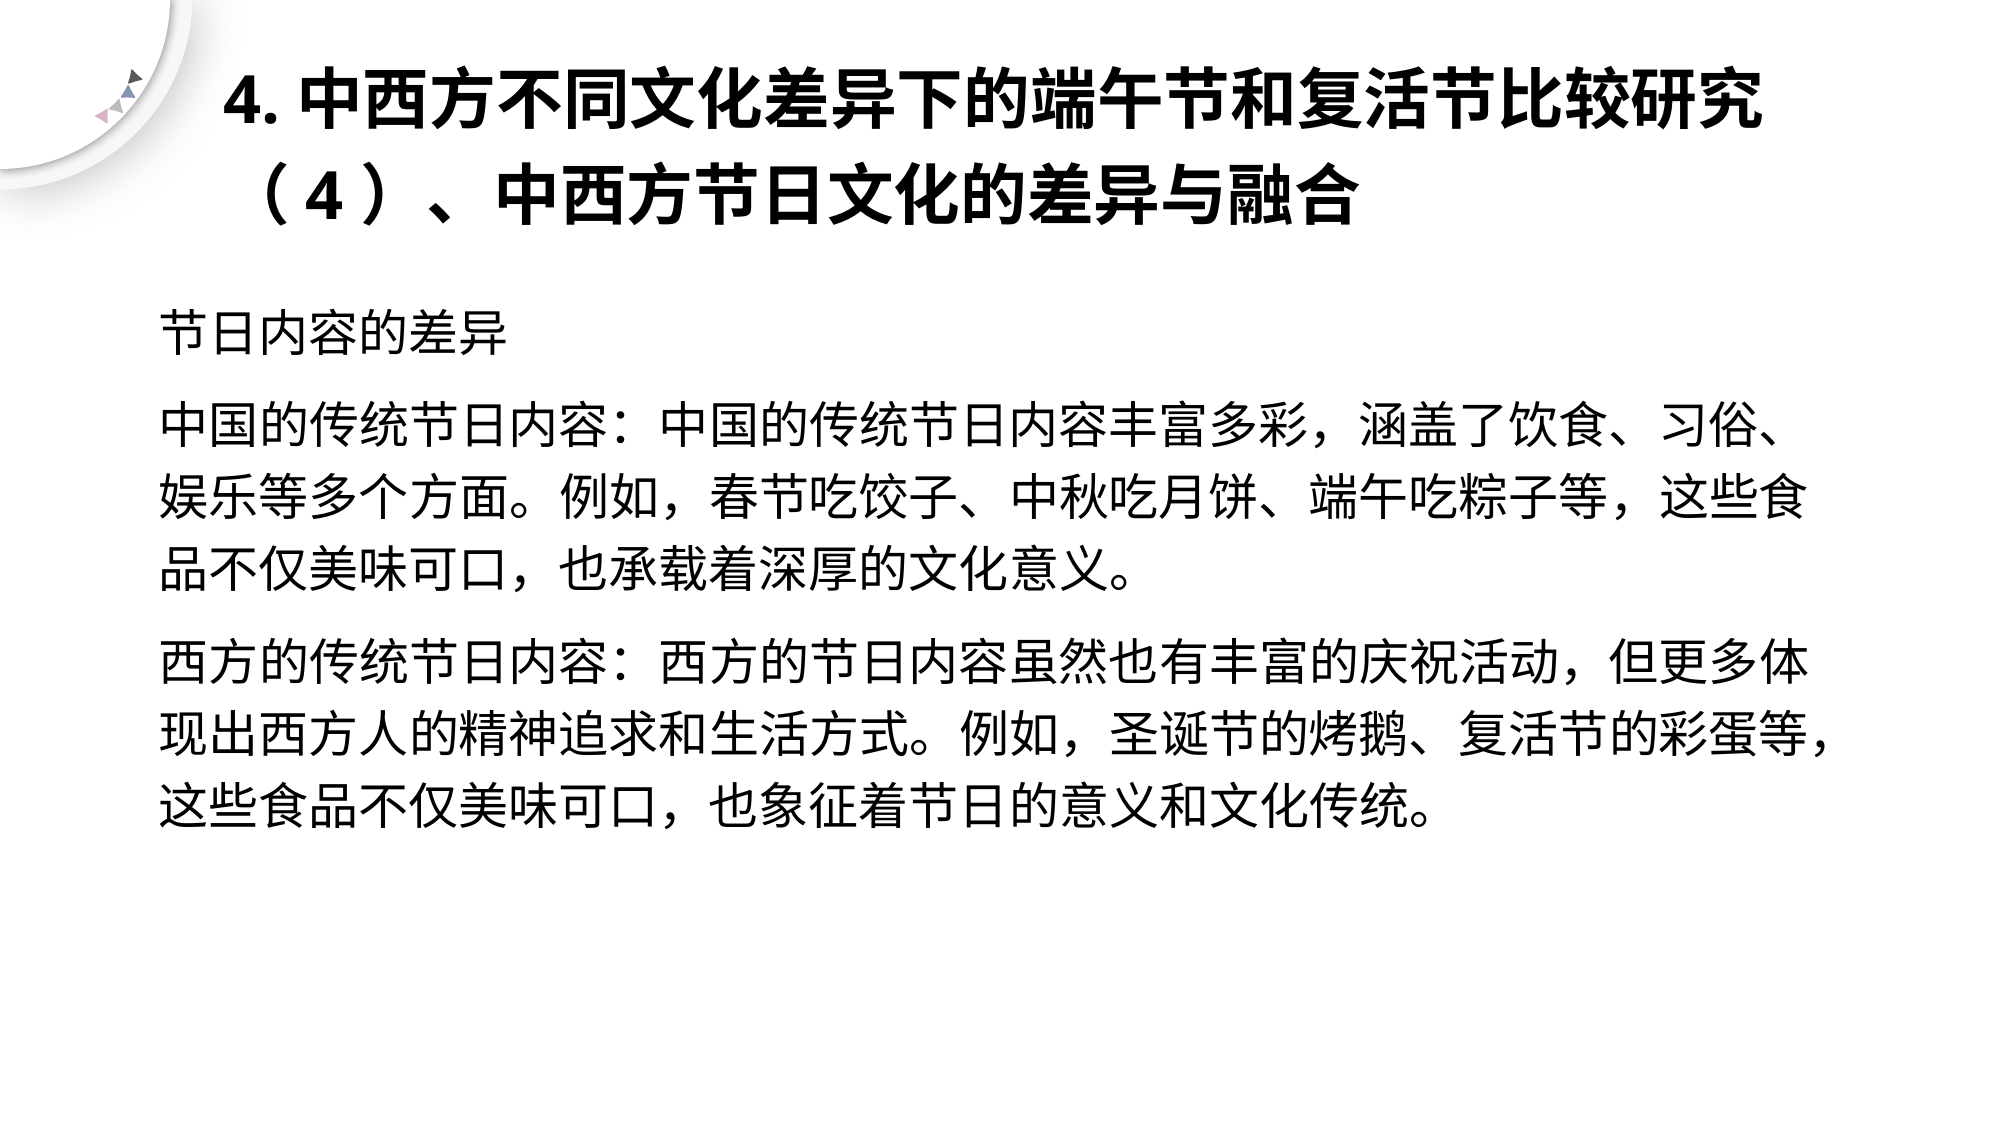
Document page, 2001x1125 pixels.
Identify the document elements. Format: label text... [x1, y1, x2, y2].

title 4.中西方不同文化差异下的端午节和复活节比较研究 （4）、中西方节日文化的差异与融合 [208, 45, 1812, 230]
list 节日内容的差异 中国的传统节日内容：中国的传统节日内容丰富多彩，涵盖了饮食、习俗、娱乐等多个方面。例如，春节吃饺子、中秋吃月饼、端午吃粽子等，这些食品不仅美味可口，也承载着深厚的文化意义。 西方的传统节日内容：西方的节日内容虽然也有丰富的庆祝活动，但更多体现出西方人的精神追求和生活方式。例如，圣诞节的烤鹅、复活节的彩蛋等，这些食品不仅美味可口，也象征着节日的意义和文化传统。 [143, 281, 1869, 996]
